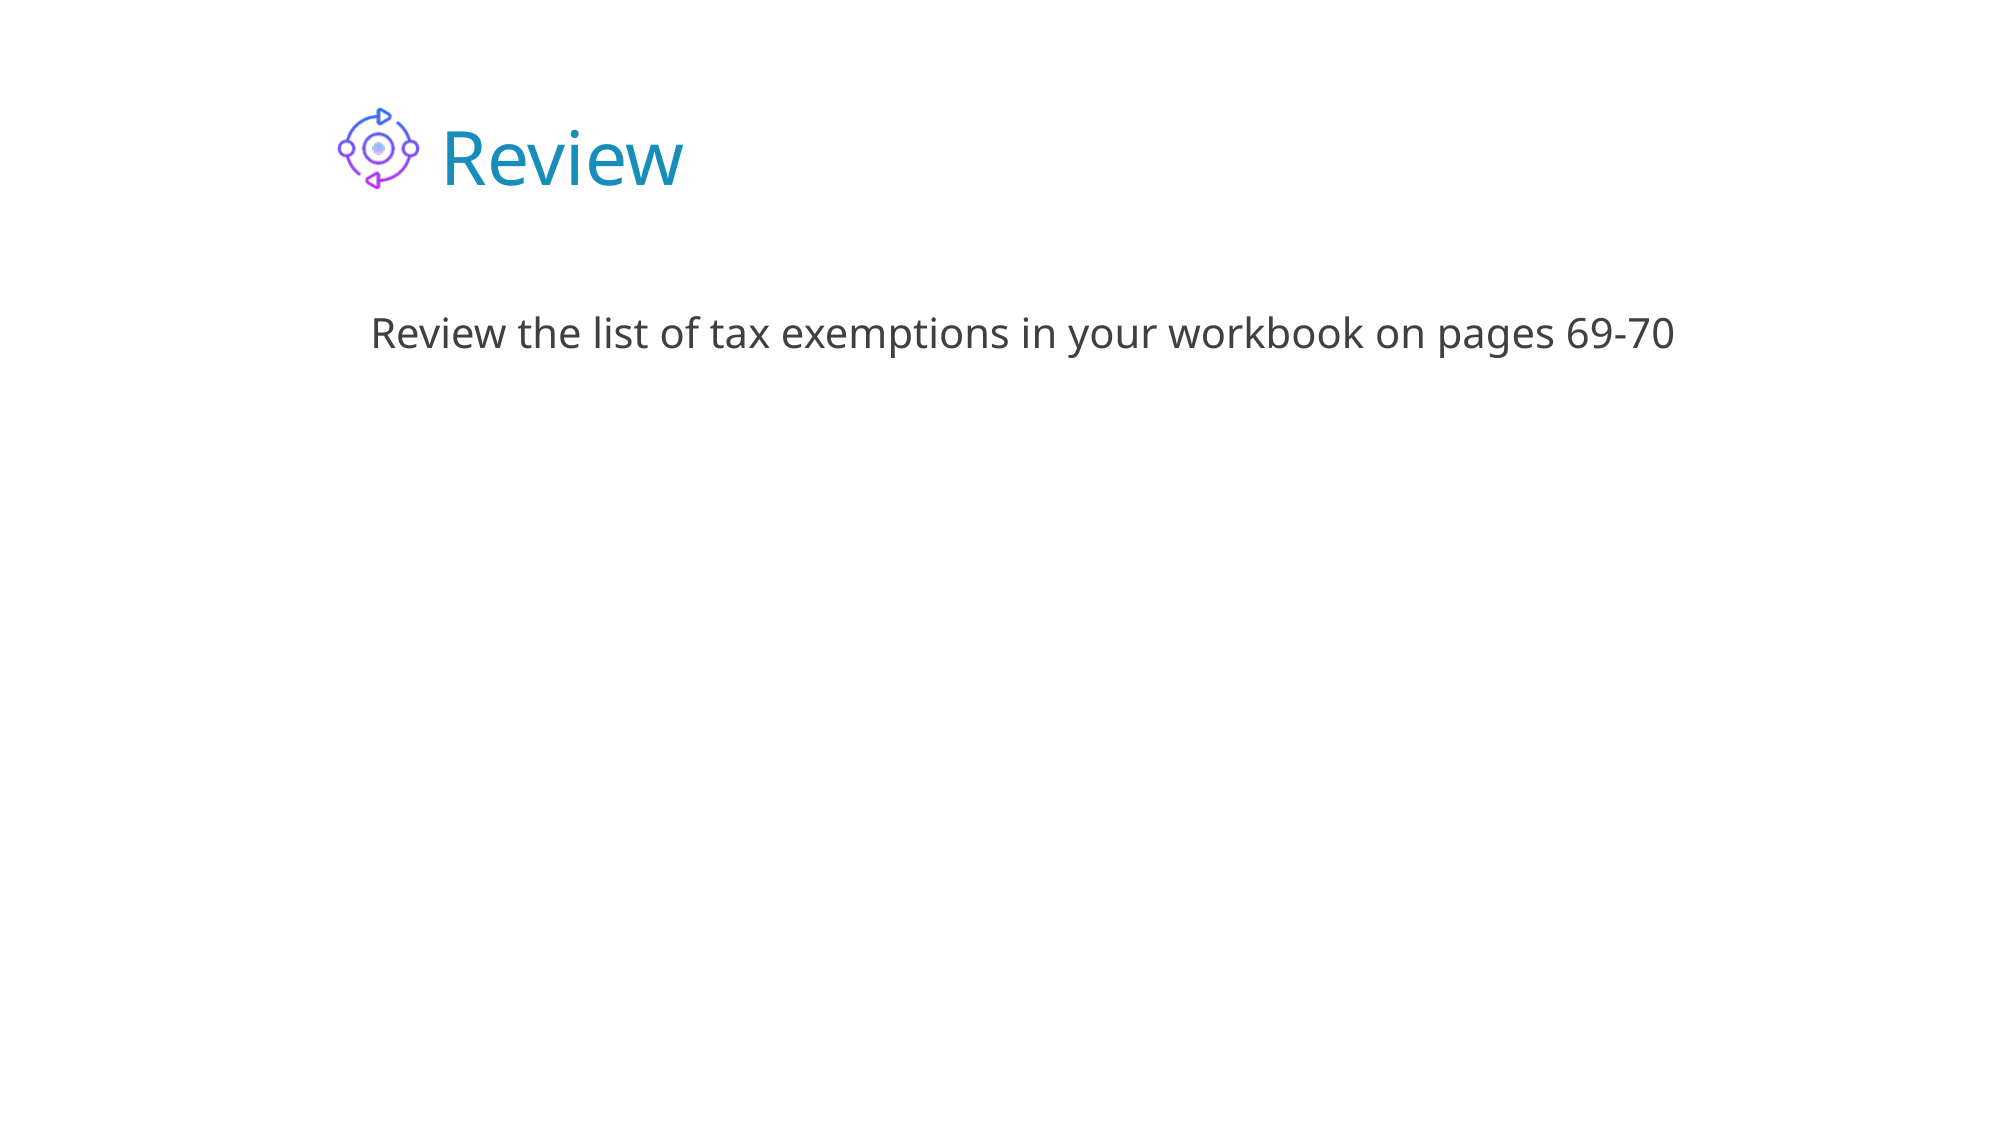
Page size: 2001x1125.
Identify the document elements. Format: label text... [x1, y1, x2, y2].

title Review [425, 102, 1888, 313]
list Review the list of tax exemptions in your workbook on pages 69-70 [355, 299, 1818, 1023]
picture [332, 102, 425, 195]
